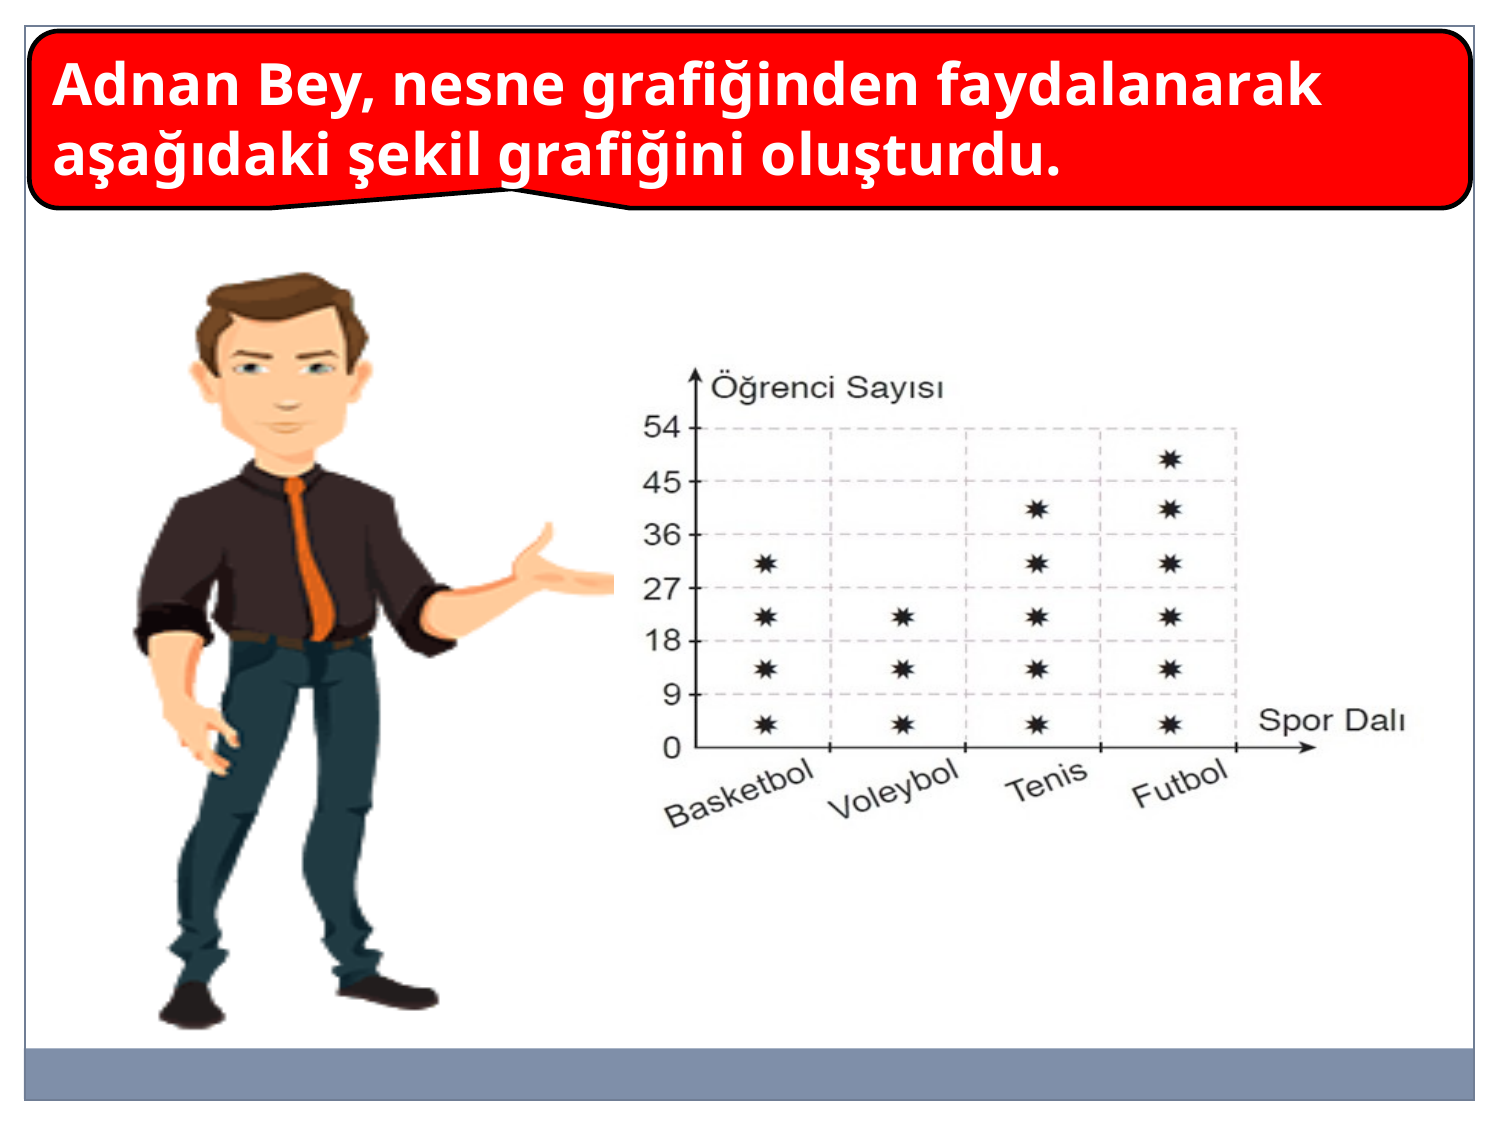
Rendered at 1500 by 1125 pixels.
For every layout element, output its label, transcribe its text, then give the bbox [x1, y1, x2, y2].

picture [31, 243, 1424, 1048]
text_box Adnan Bey, nesne grafiğinden faydalanarak aşağıdaki şekil grafiğini oluşturdu. [29, 30, 1471, 209]
